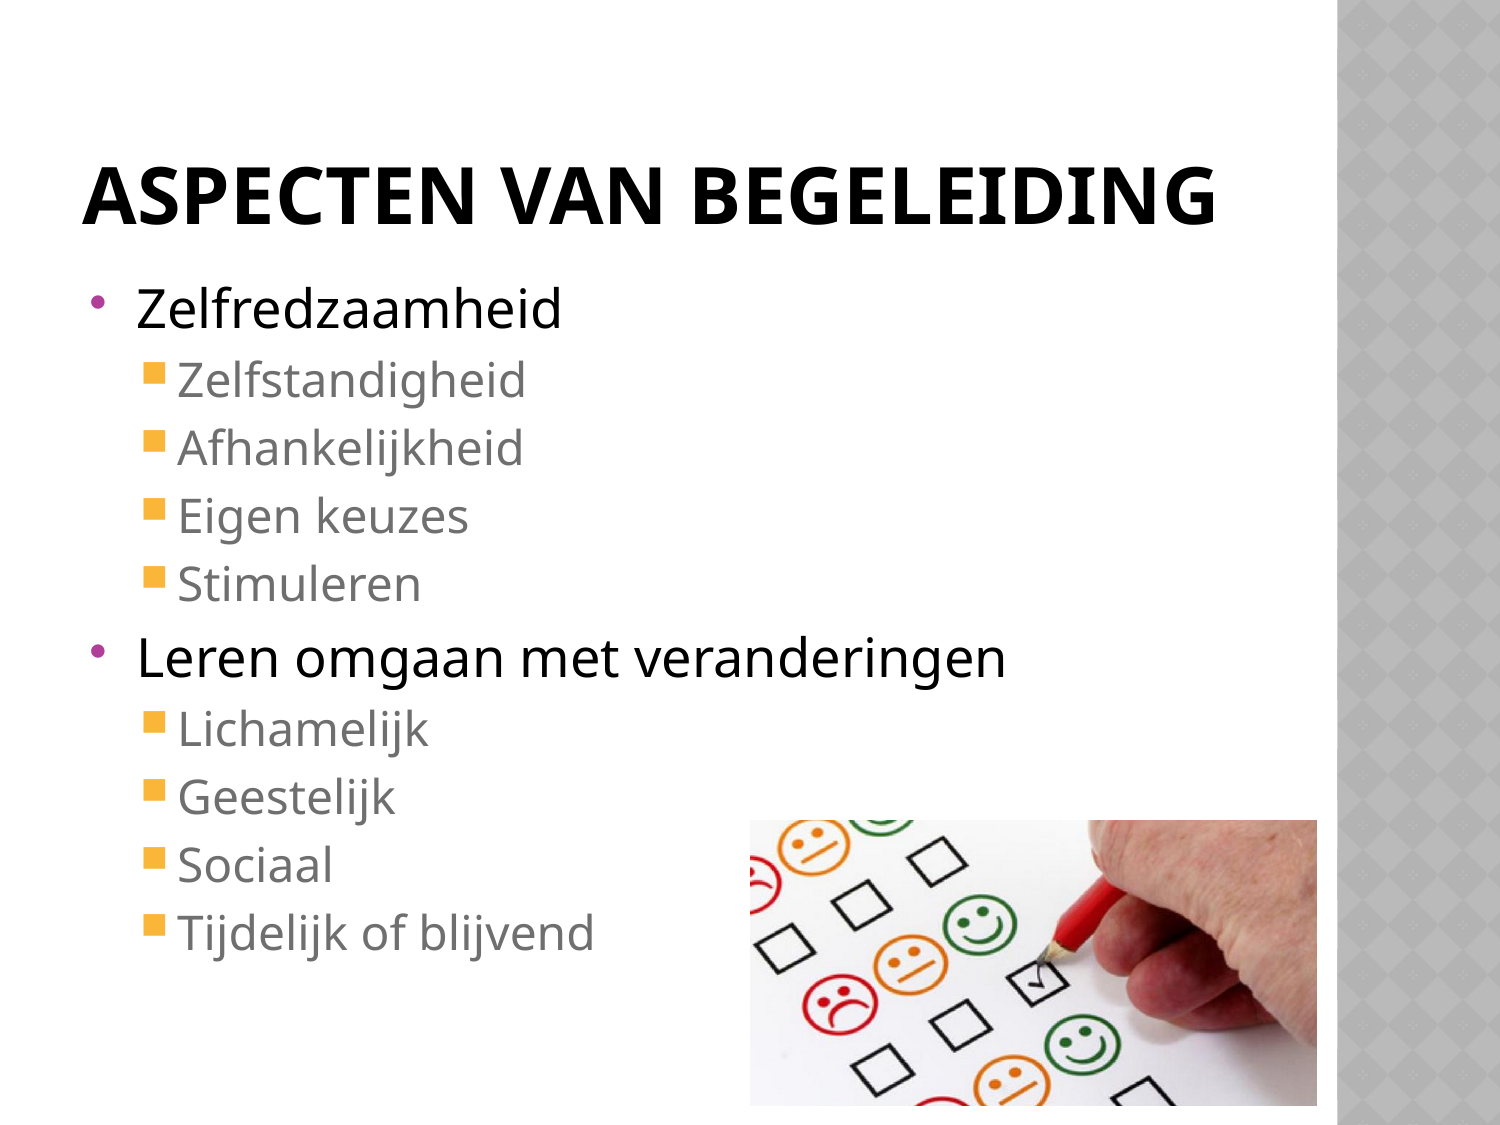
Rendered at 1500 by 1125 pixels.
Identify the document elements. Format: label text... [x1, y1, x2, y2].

picture [749, 818, 1317, 1107]
list Zelfredzaamheid Zelfstandigheid Afhankelijkheid Eigen keuzes Stimuleren Leren omgaan met veranderingen Lichamelijk Geestelijk Sociaal Tijdelijk of blijvend [76, 267, 1265, 1063]
title Aspecten van begeleiding [75, 52, 1263, 240]
